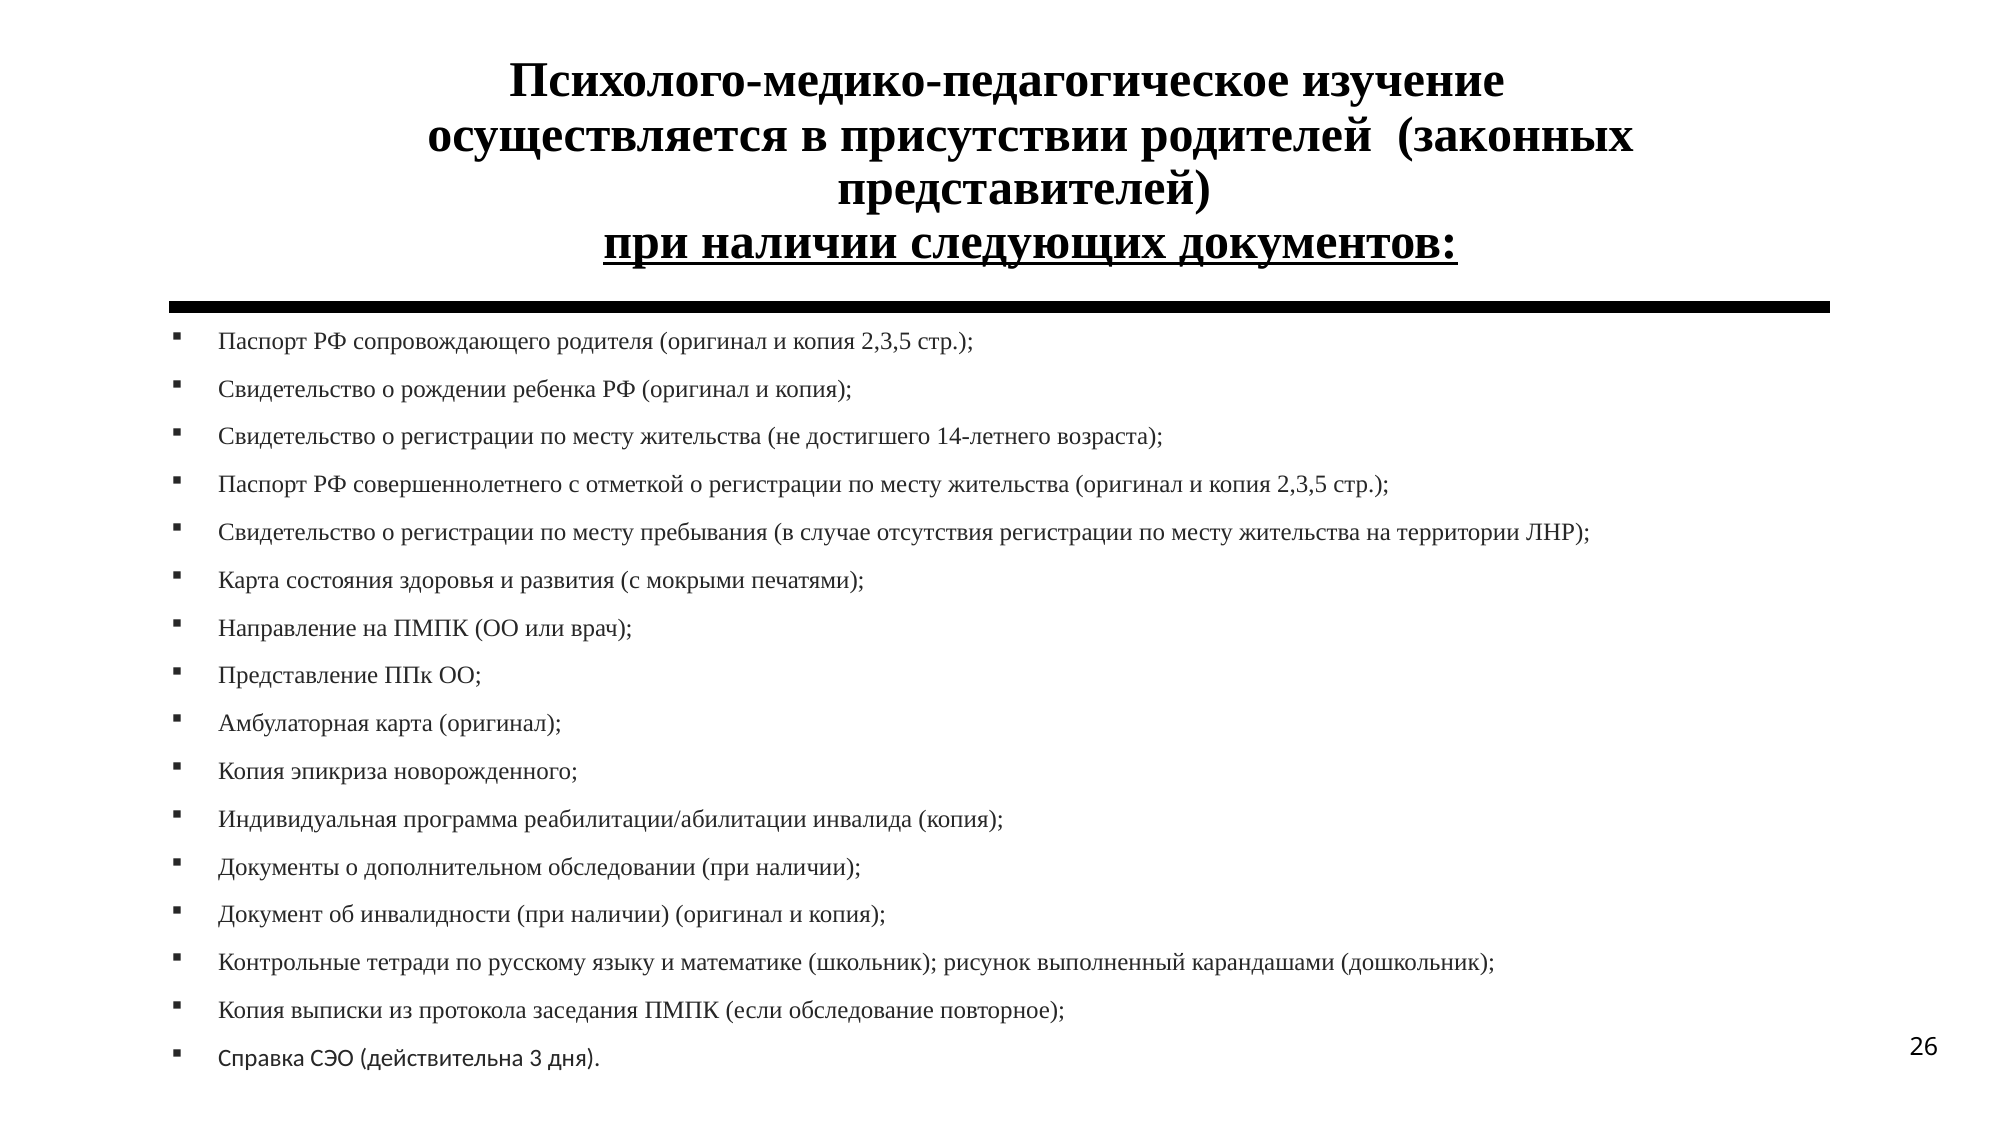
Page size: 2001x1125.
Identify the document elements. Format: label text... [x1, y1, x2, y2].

slide_number 26 [1885, 1032, 1954, 1063]
title Психолого-медико-педагогическое изучение осуществляется в присутствии родителей (законных представителей) при наличии следующих документов: [366, 0, 1648, 270]
list Паспорт РФ сопровождающего родителя (оригинал и копия 2,3,5 стр.); Свидетельство о рождении ребенка РФ (оригинал и копия); Свидетельство о регистрации по месту жительства (не достигшего 14-летнего возраста); Паспорт РФ совершеннолетнего с отметкой о регистрации по месту жительства (оригинал и копия 2,3,5 стр.); Свидетельство о регистрации по месту пребывания (в случае отсутствия регистрации по месту жительства на территории ЛНР); Карта состояния здоровья и развития (с мокрыми печатями); Направление на ПМПК (ОО или врач); Представление ППк ОО; Амбулаторная карта (оригинал); Копия эпикриза новорожденного; Индивидуальная программа реабилитации/абилитации инвалида (копия); Документы о дополнительном обследовании (при наличии); Документ об инвалидности (при наличии) (оригинал и копия); Контрольные тетради по русскому языку и математике (школьник); рисунок выполненный карандашами (дошкольник); Копия выписки из протокола заседания ПМПК (если обследование повторное); Справка СЭО (действительна 3 дня). [171, 327, 1866, 1110]
